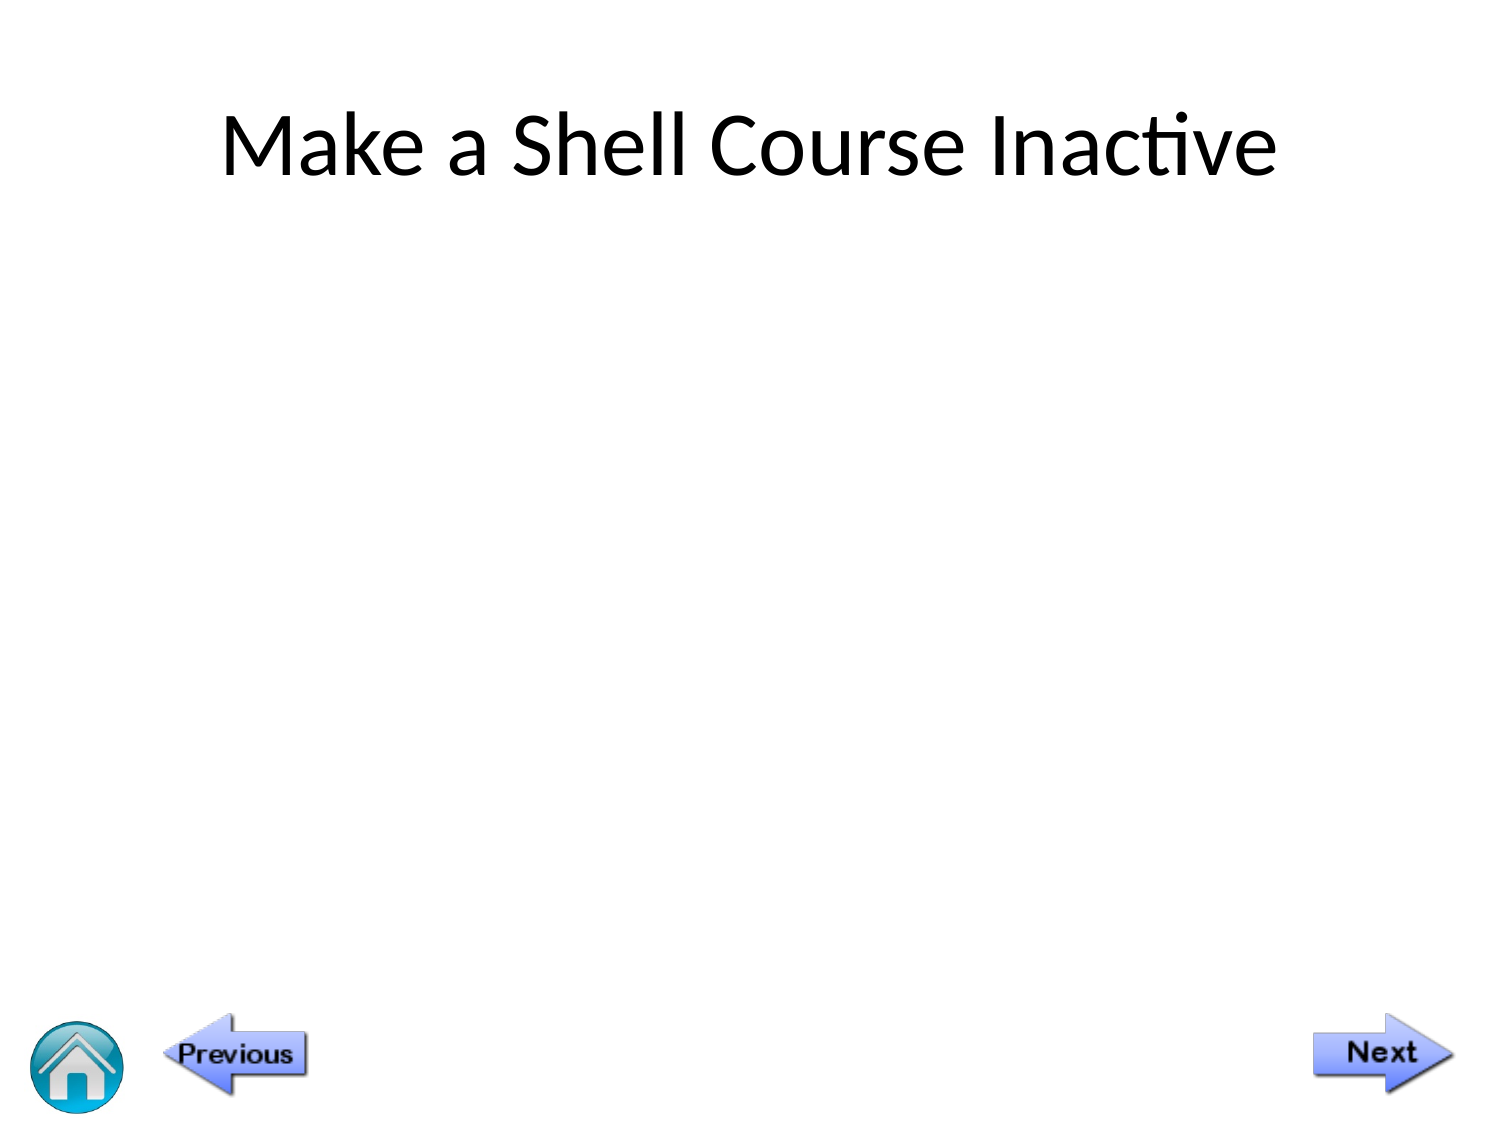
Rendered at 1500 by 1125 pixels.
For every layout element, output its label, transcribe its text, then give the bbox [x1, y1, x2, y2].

picture [24, 1014, 129, 1118]
picture [1312, 1012, 1460, 1100]
picture [162, 1012, 313, 1102]
title Make a Shell Course Inactive [75, 45, 1425, 233]
